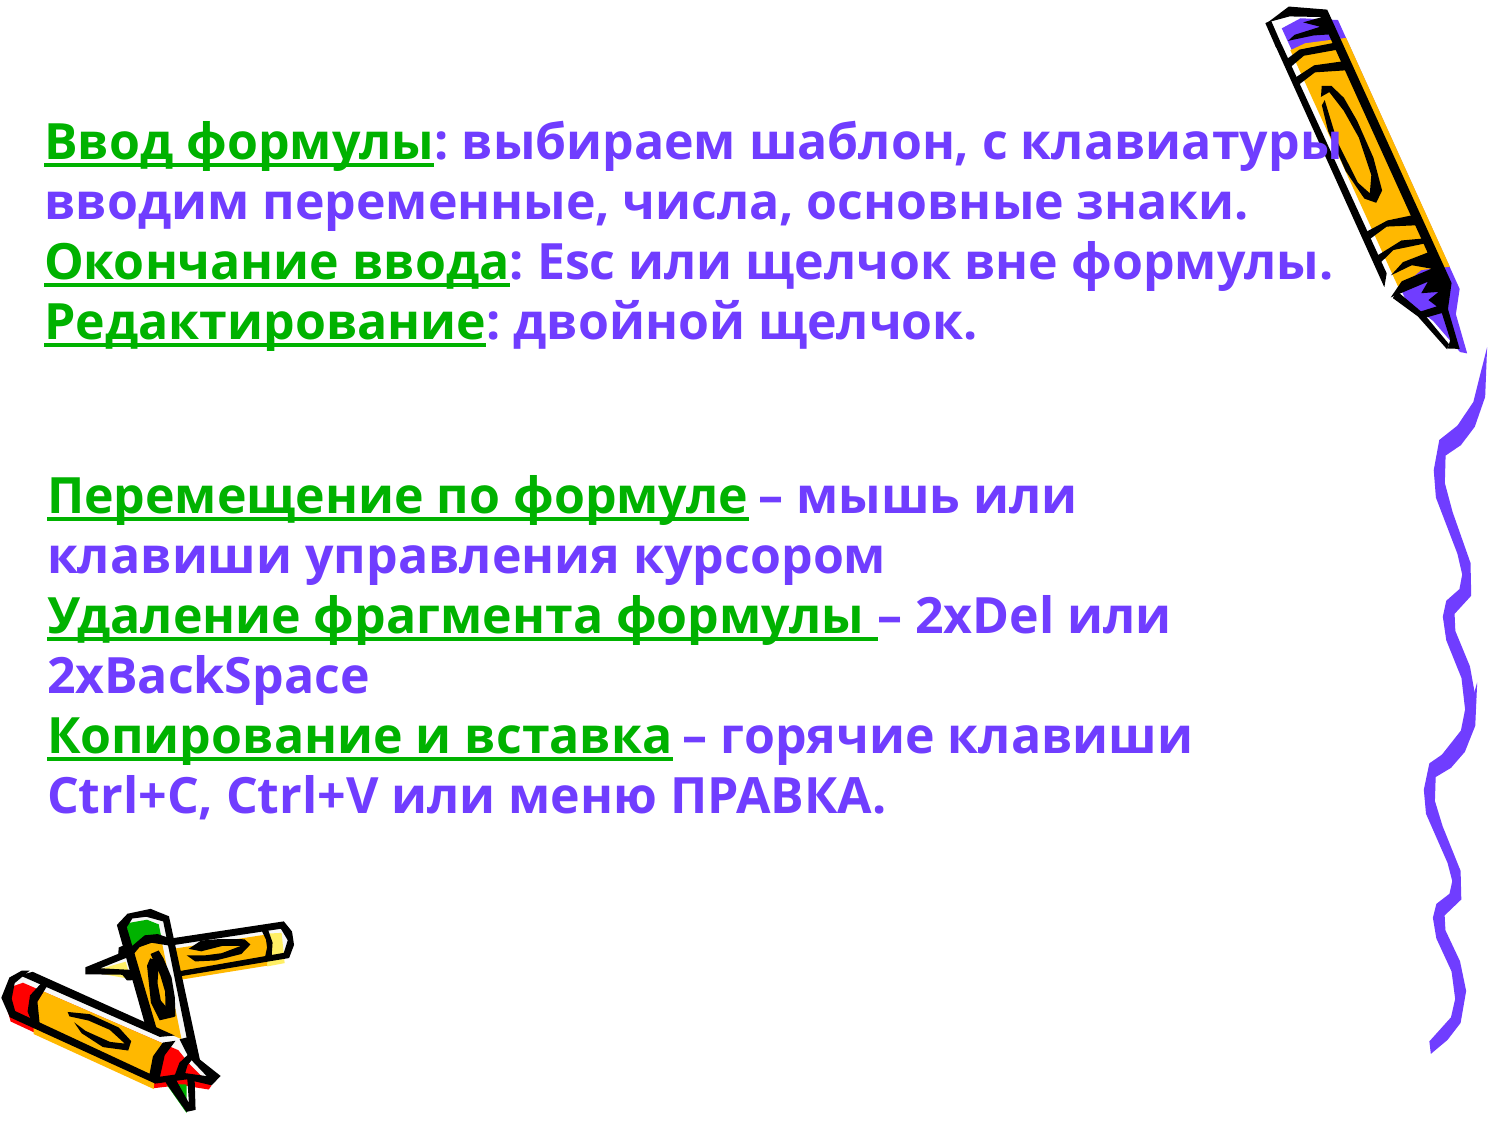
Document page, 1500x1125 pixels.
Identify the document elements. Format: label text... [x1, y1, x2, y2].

text_box Перемещение по формуле – мышь или клавиши управления курсором Удаление фрагмента формулы – 2xDel или 2xBackSpace Копирование и вставка – горячие клавиши Ctrl+C, Ctrl+V или меню ПРАВКА. [32, 456, 1306, 831]
text_box Ввод формулы: выбираем шаблон, с клавиатуры вводим переменные, числа, основные знаки. Окончание ввода: Esc или щелчок вне формулы. Редактирование: двойной щелчок. [29, 101, 1412, 357]
